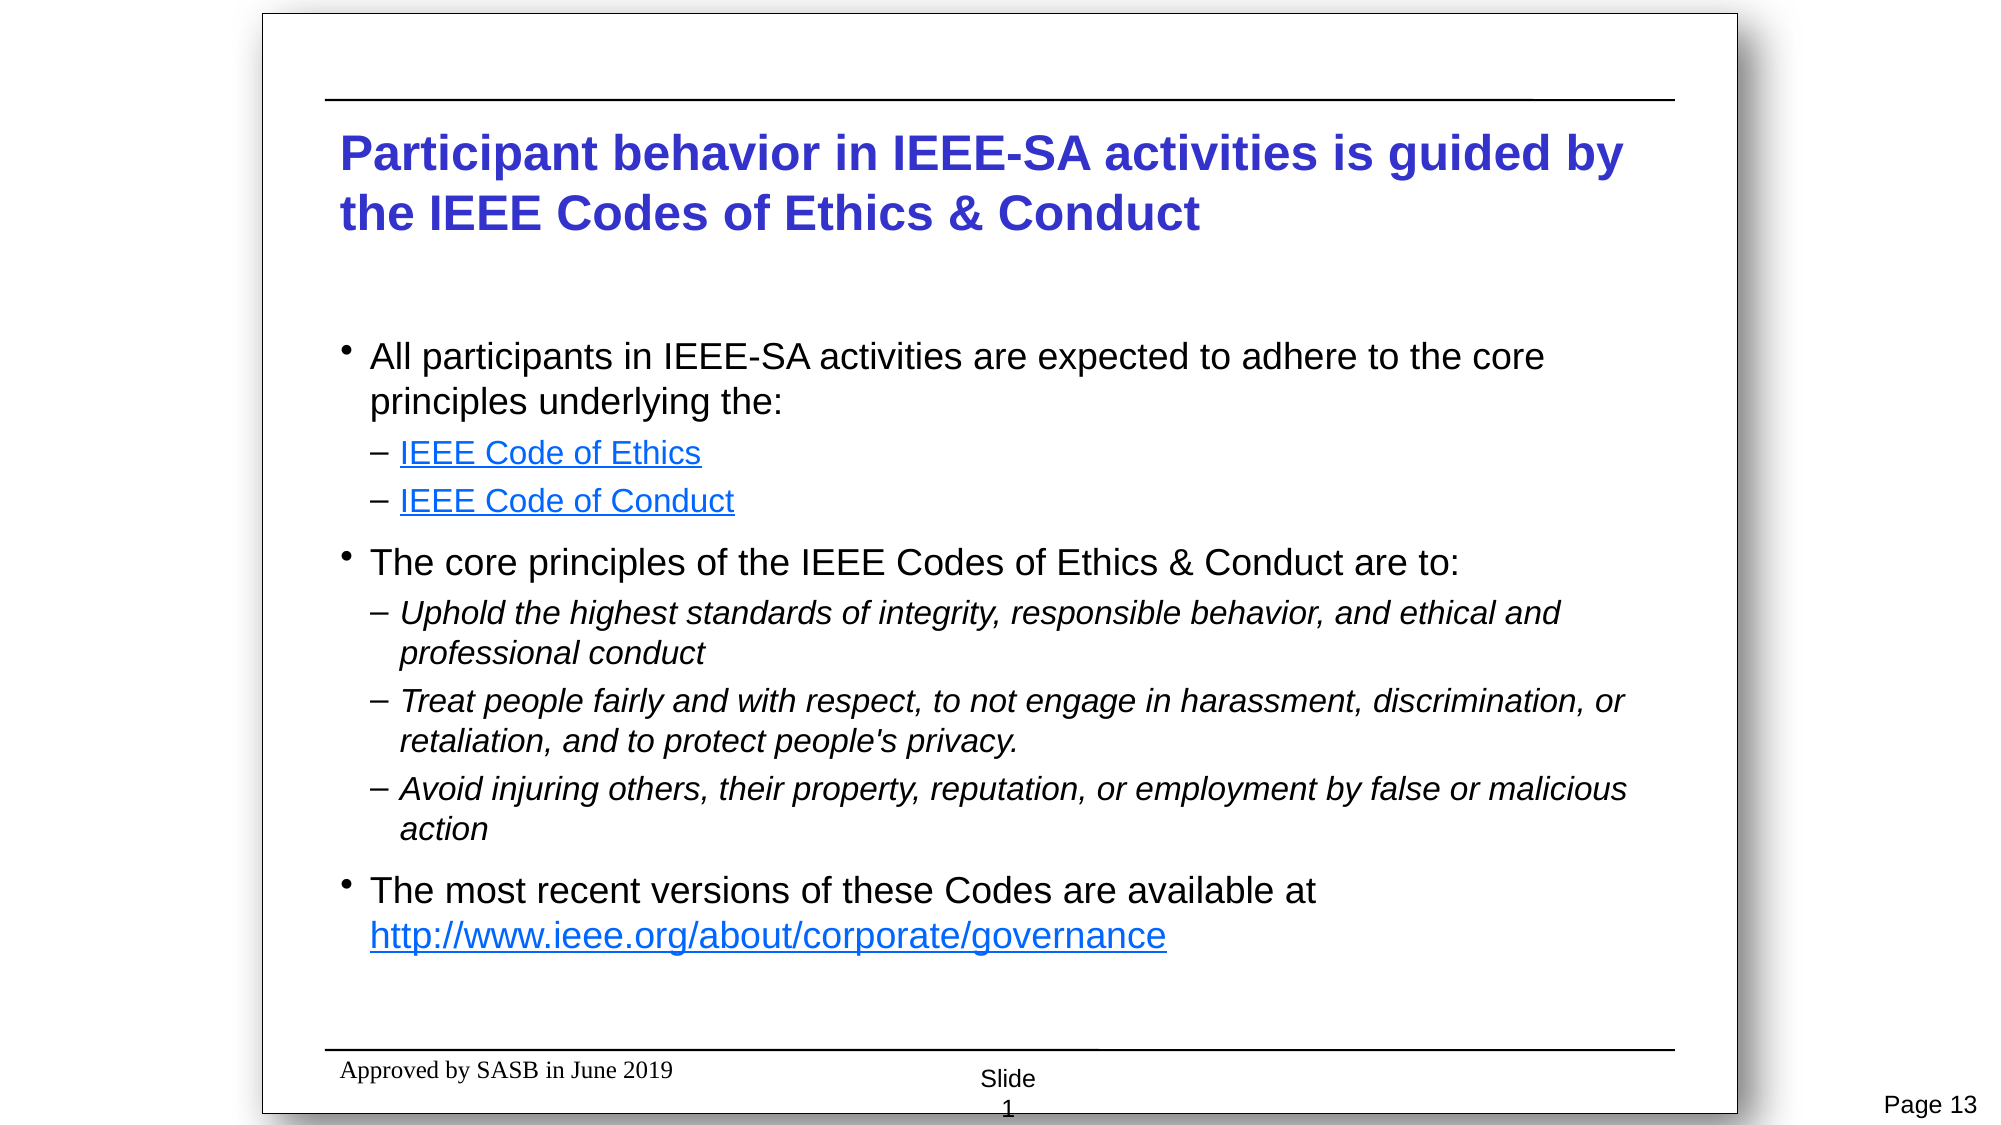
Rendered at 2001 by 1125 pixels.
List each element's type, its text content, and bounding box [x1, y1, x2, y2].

list All participants in IEEE-SA activities are expected to adhere to the core principles underlying the: IEEE Code of Ethics IEEE Code of Conduct The core principles of the IEEE Codes of Ethics & Conduct are to: Uphold the highest standards of integrity, responsible behavior, and ethical and professional conduct Treat people fairly and with respect, to not engage in harassment, discrimination, or retaliation, and to protect people's privacy. Avoid injuring others, their property, reputation, or employment by false or malicious action The most recent versions of these Codes are available at http://www.ieee.org/about/corporate/governance [324, 324, 1675, 1000]
title Participant behavior in IEEE-SA activities is guided by the IEEE Codes of Ethics & Conduct [324, 112, 1675, 288]
slide_number Slide 1 [969, 1062, 1047, 1125]
picture [263, 14, 1737, 1113]
